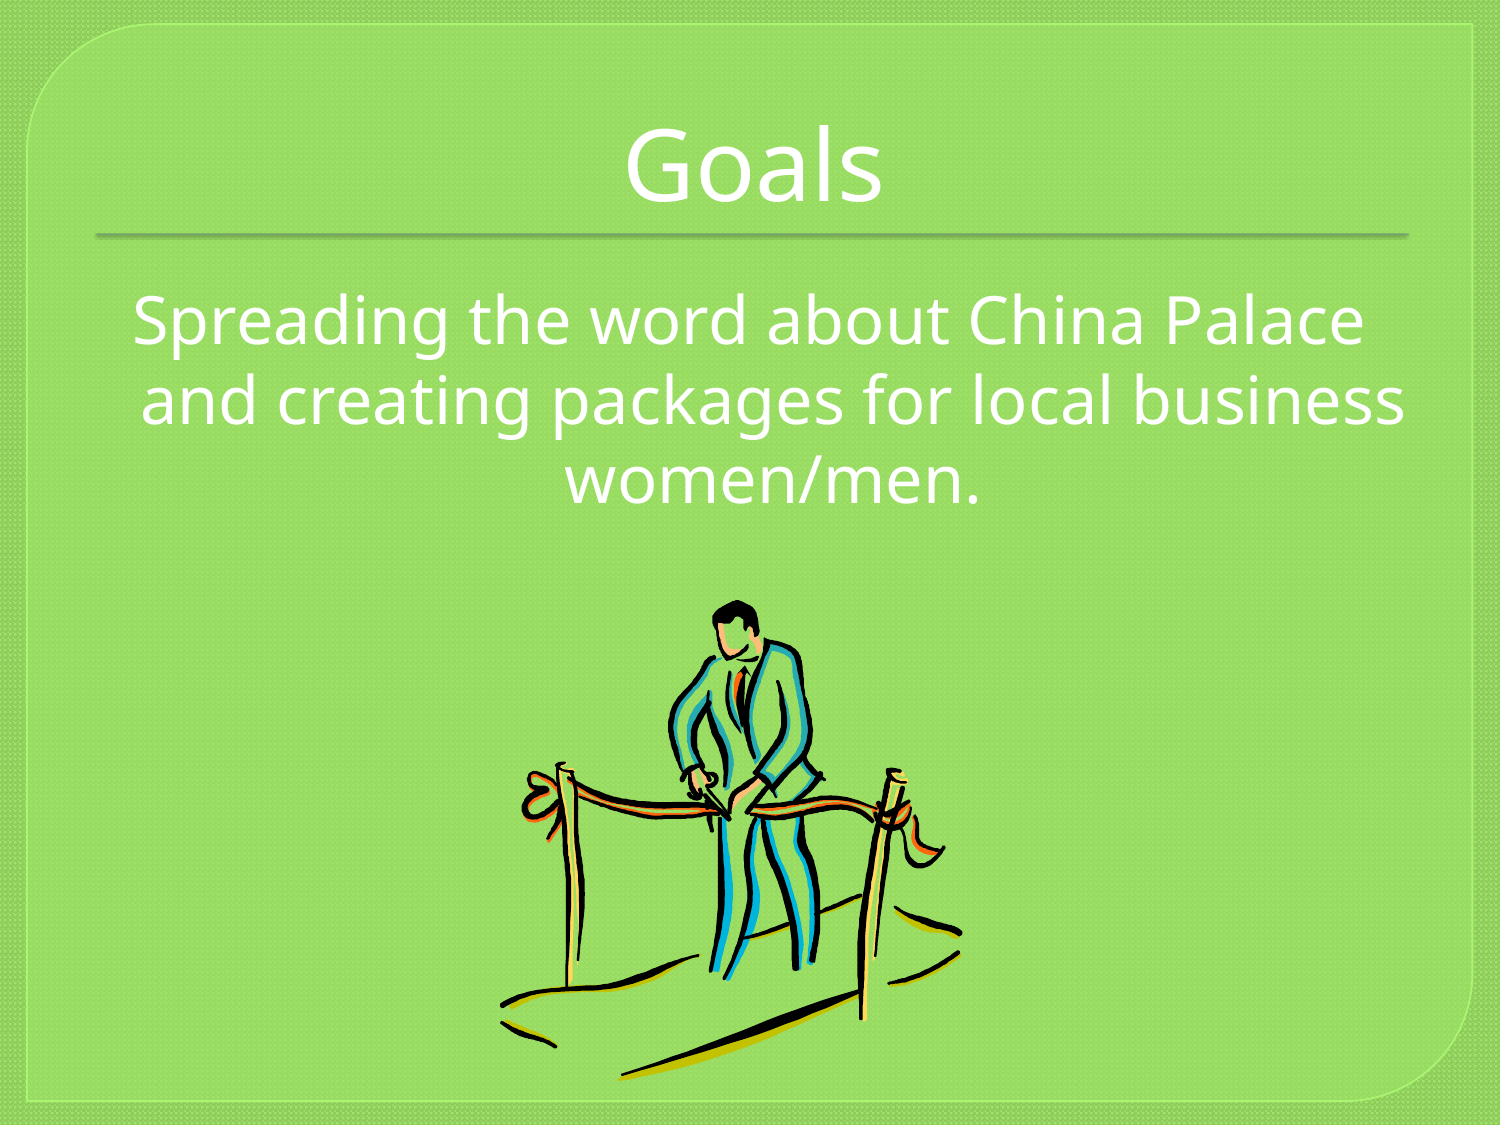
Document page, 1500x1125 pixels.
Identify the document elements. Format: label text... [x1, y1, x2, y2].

list Spreading the word about China Palace and creating packages for local business women/men. [75, 270, 1425, 1013]
picture [499, 599, 963, 1081]
title Goals [75, 41, 1425, 230]
